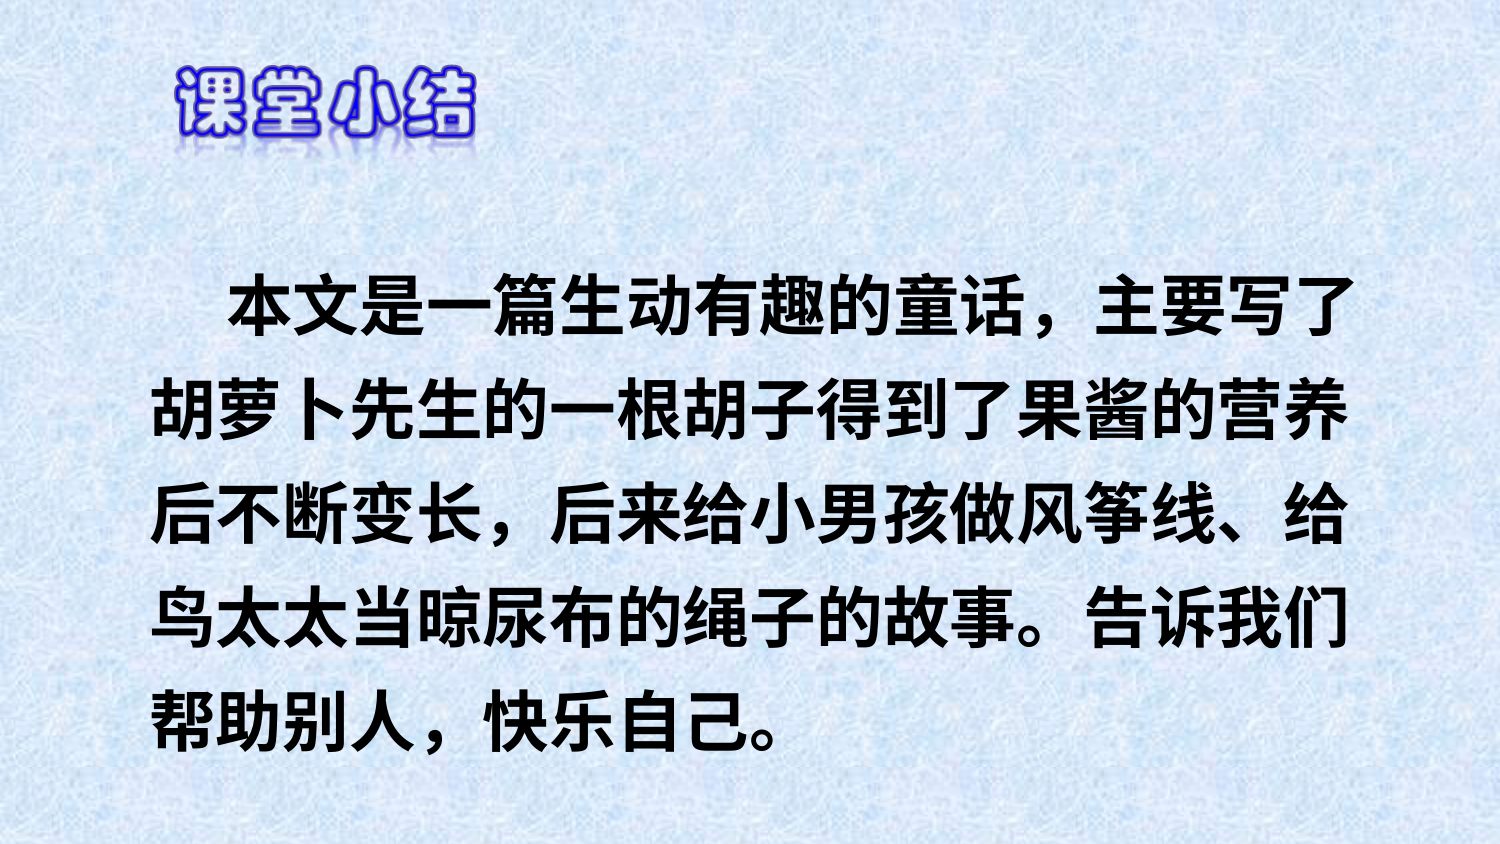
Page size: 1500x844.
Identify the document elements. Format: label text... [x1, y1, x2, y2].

picture [0, 0, 1500, 844]
text_box 本文是一篇生动有趣的童话，主要写了胡萝卜先生的一根胡子得到了果酱的营养后不断变长，后来给小男孩做风筝线、给鸟太太当晾尿布的绳子的故事。告诉我们帮助别人，快乐自己。 [134, 232, 1381, 768]
